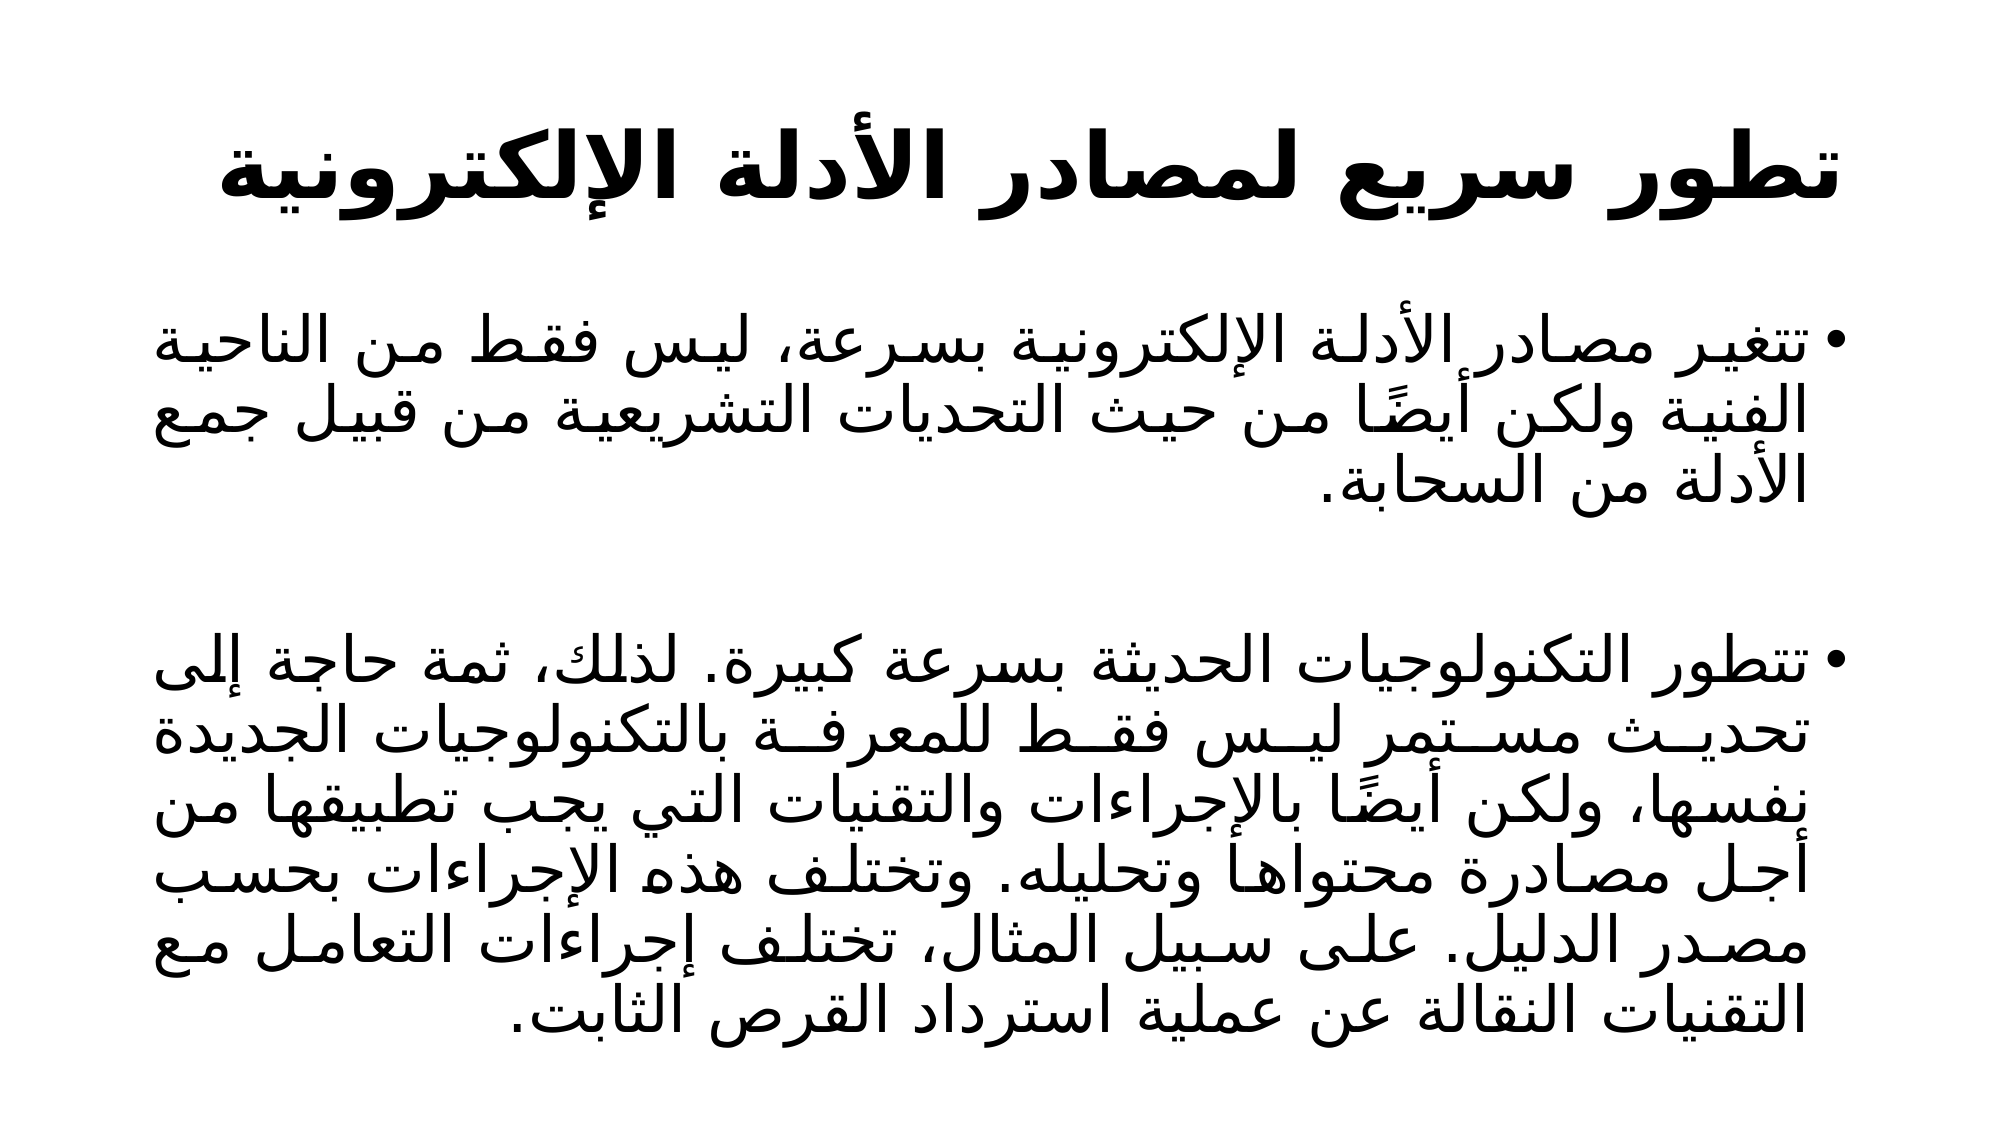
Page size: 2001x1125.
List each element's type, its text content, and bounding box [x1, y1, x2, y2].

title تطور سريع لمصادر الأدلة الإلكترونية [137, 59, 1863, 278]
list تتغير مصادر الأدلة الإلكترونية بسرعة، ليس فقط من الناحية الفنية ولكن أيضًا من حيث التحديات التشريعية من قبيل جمع الأدلة من السحابة. تتطور التكنولوجيات الحديثة بسرعة كبيرة. لذلك، ثمة حاجة إلى تحديث مستمر ليس فقط للمعرفة بالتكنولوجيات الجديدة نفسها، ولكن أيضًا بالإجراءات والتقنيات التي يجب تطبيقها من أجل مصادرة محتواها وتحليله. وتختلف هذه الإجراءات بحسب مصدر الدليل. على سبيل المثال، تختلف إجراءات التعامل مع التقنيات النقالة عن عملية استرداد القرص الثابت. [137, 299, 1863, 1065]
